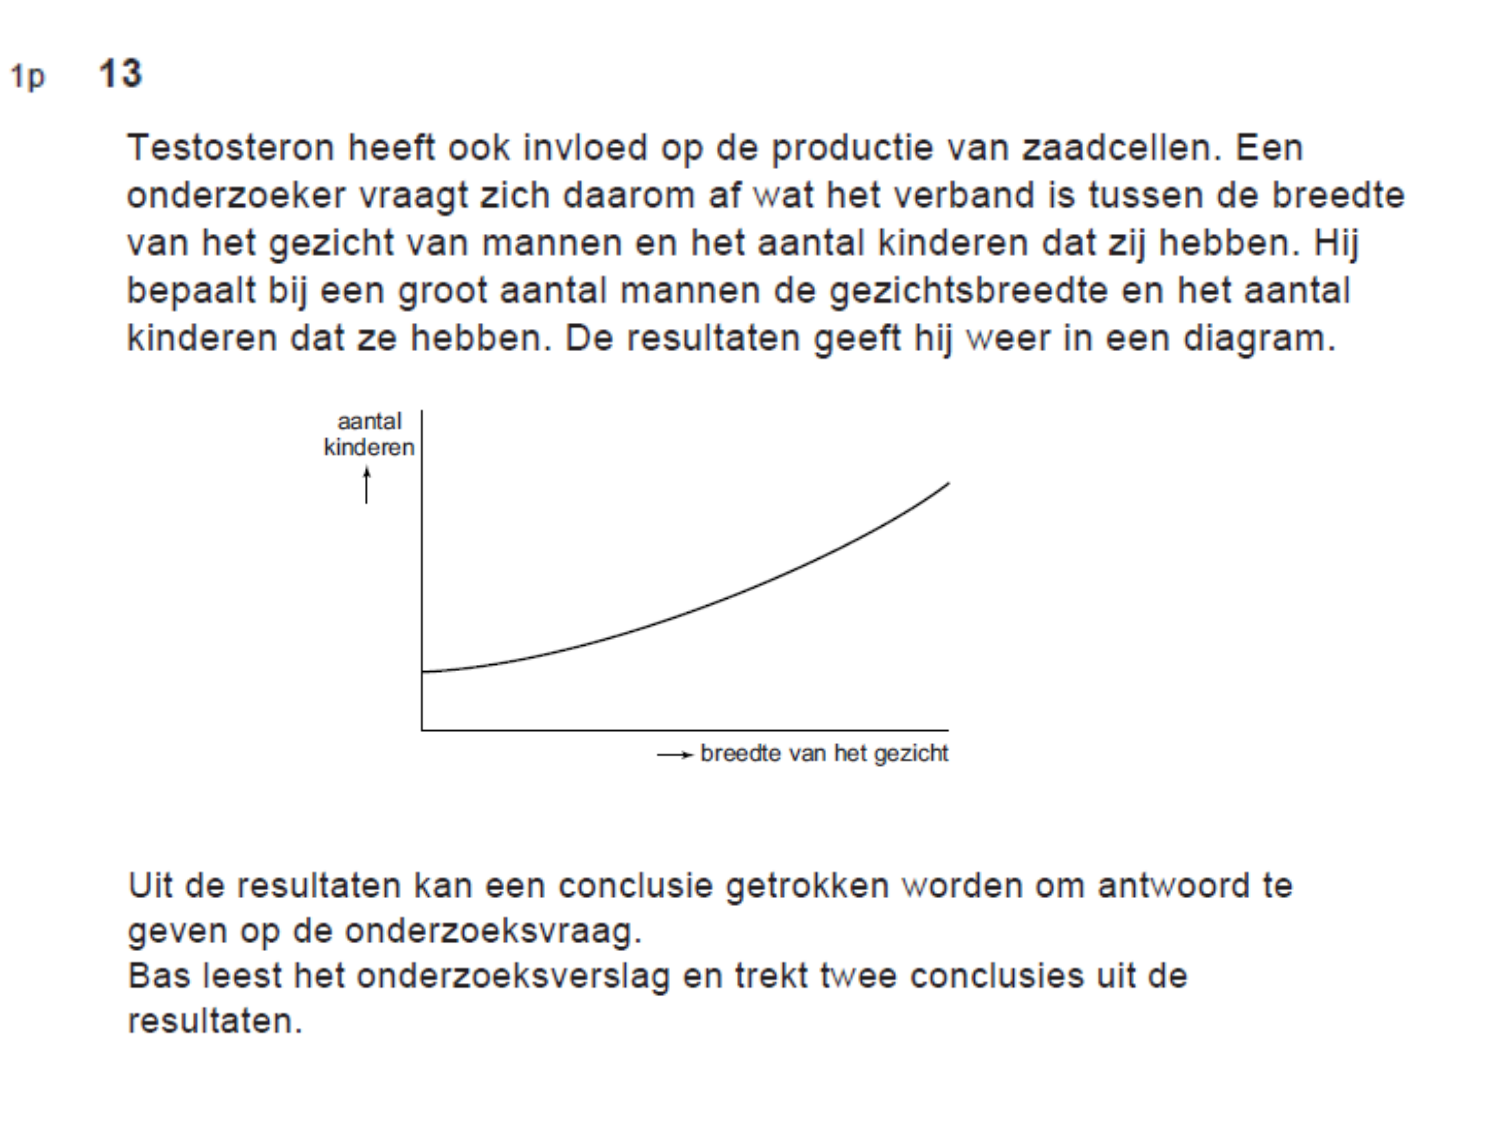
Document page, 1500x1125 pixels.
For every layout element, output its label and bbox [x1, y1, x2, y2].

picture [312, 386, 970, 777]
picture [111, 845, 1327, 1047]
picture [0, 30, 1420, 382]
